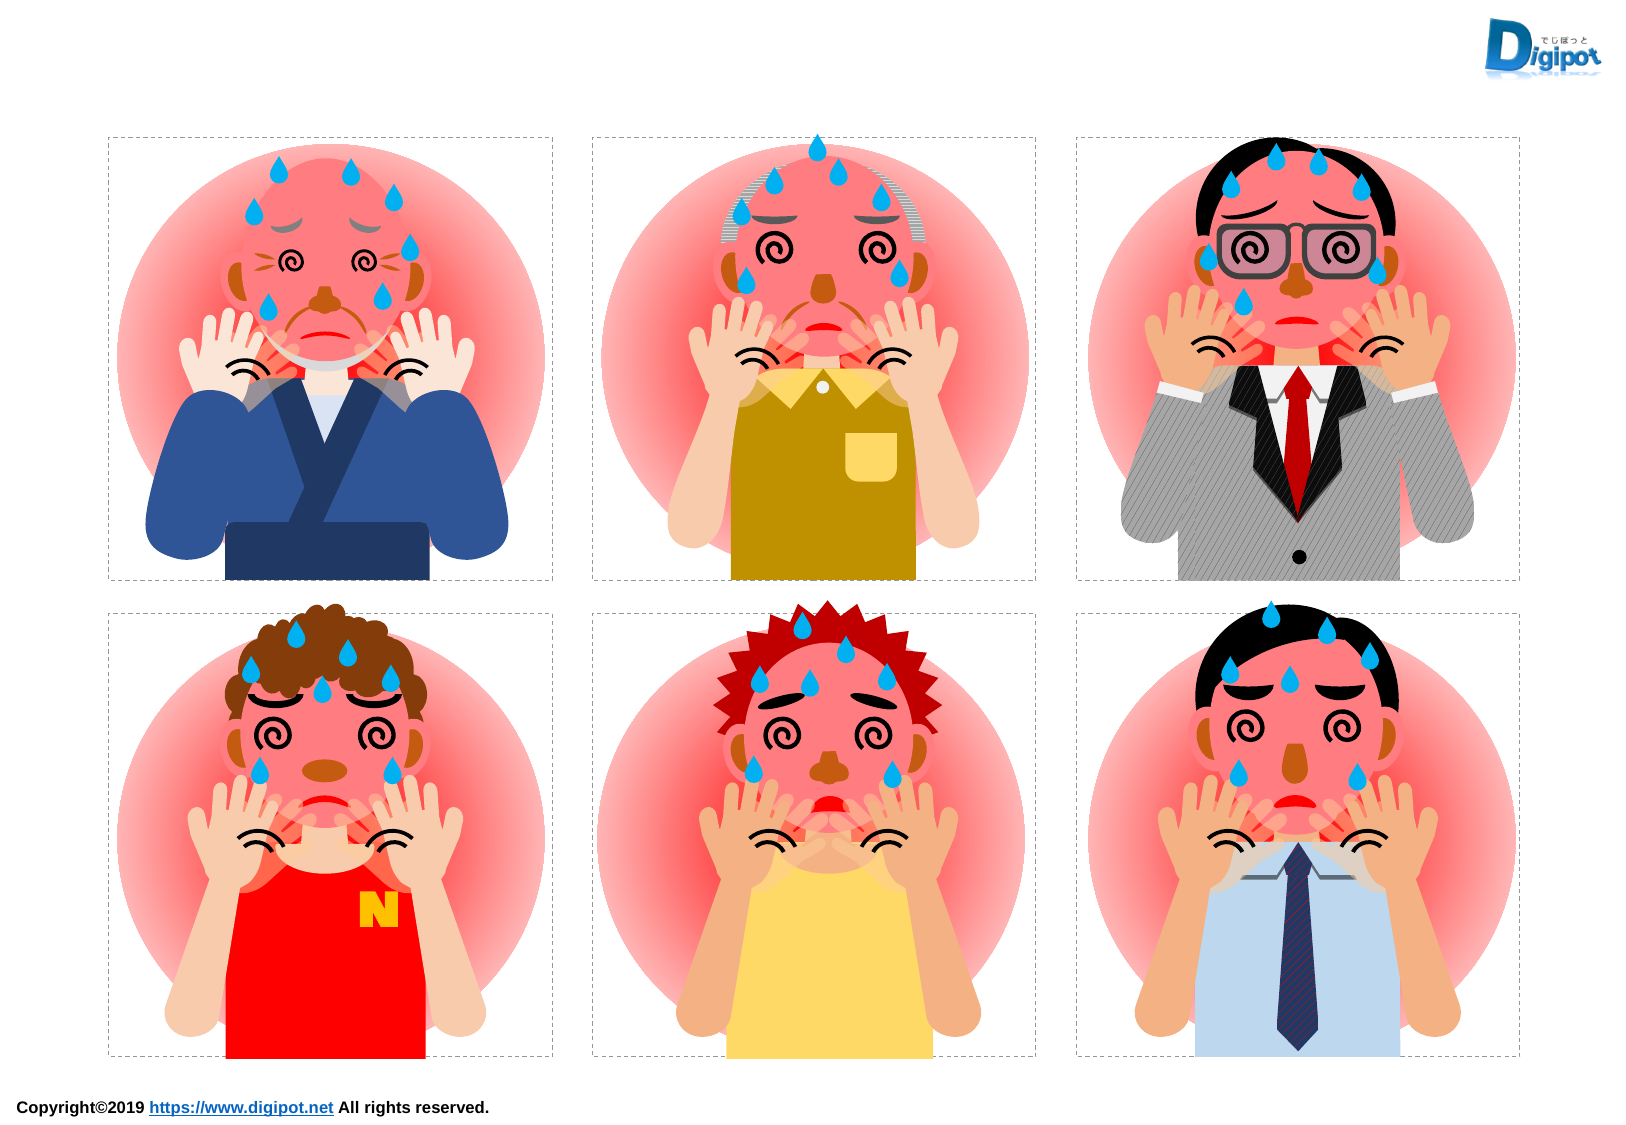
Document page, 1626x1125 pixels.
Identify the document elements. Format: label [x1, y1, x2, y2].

text_box [1088, 600, 1516, 1057]
text_box [117, 144, 545, 580]
text_box [1088, 137, 1516, 581]
text_box [601, 133, 1029, 580]
text_box [117, 603, 545, 1059]
picture [1485, 18, 1602, 82]
text_box [597, 600, 1025, 1059]
